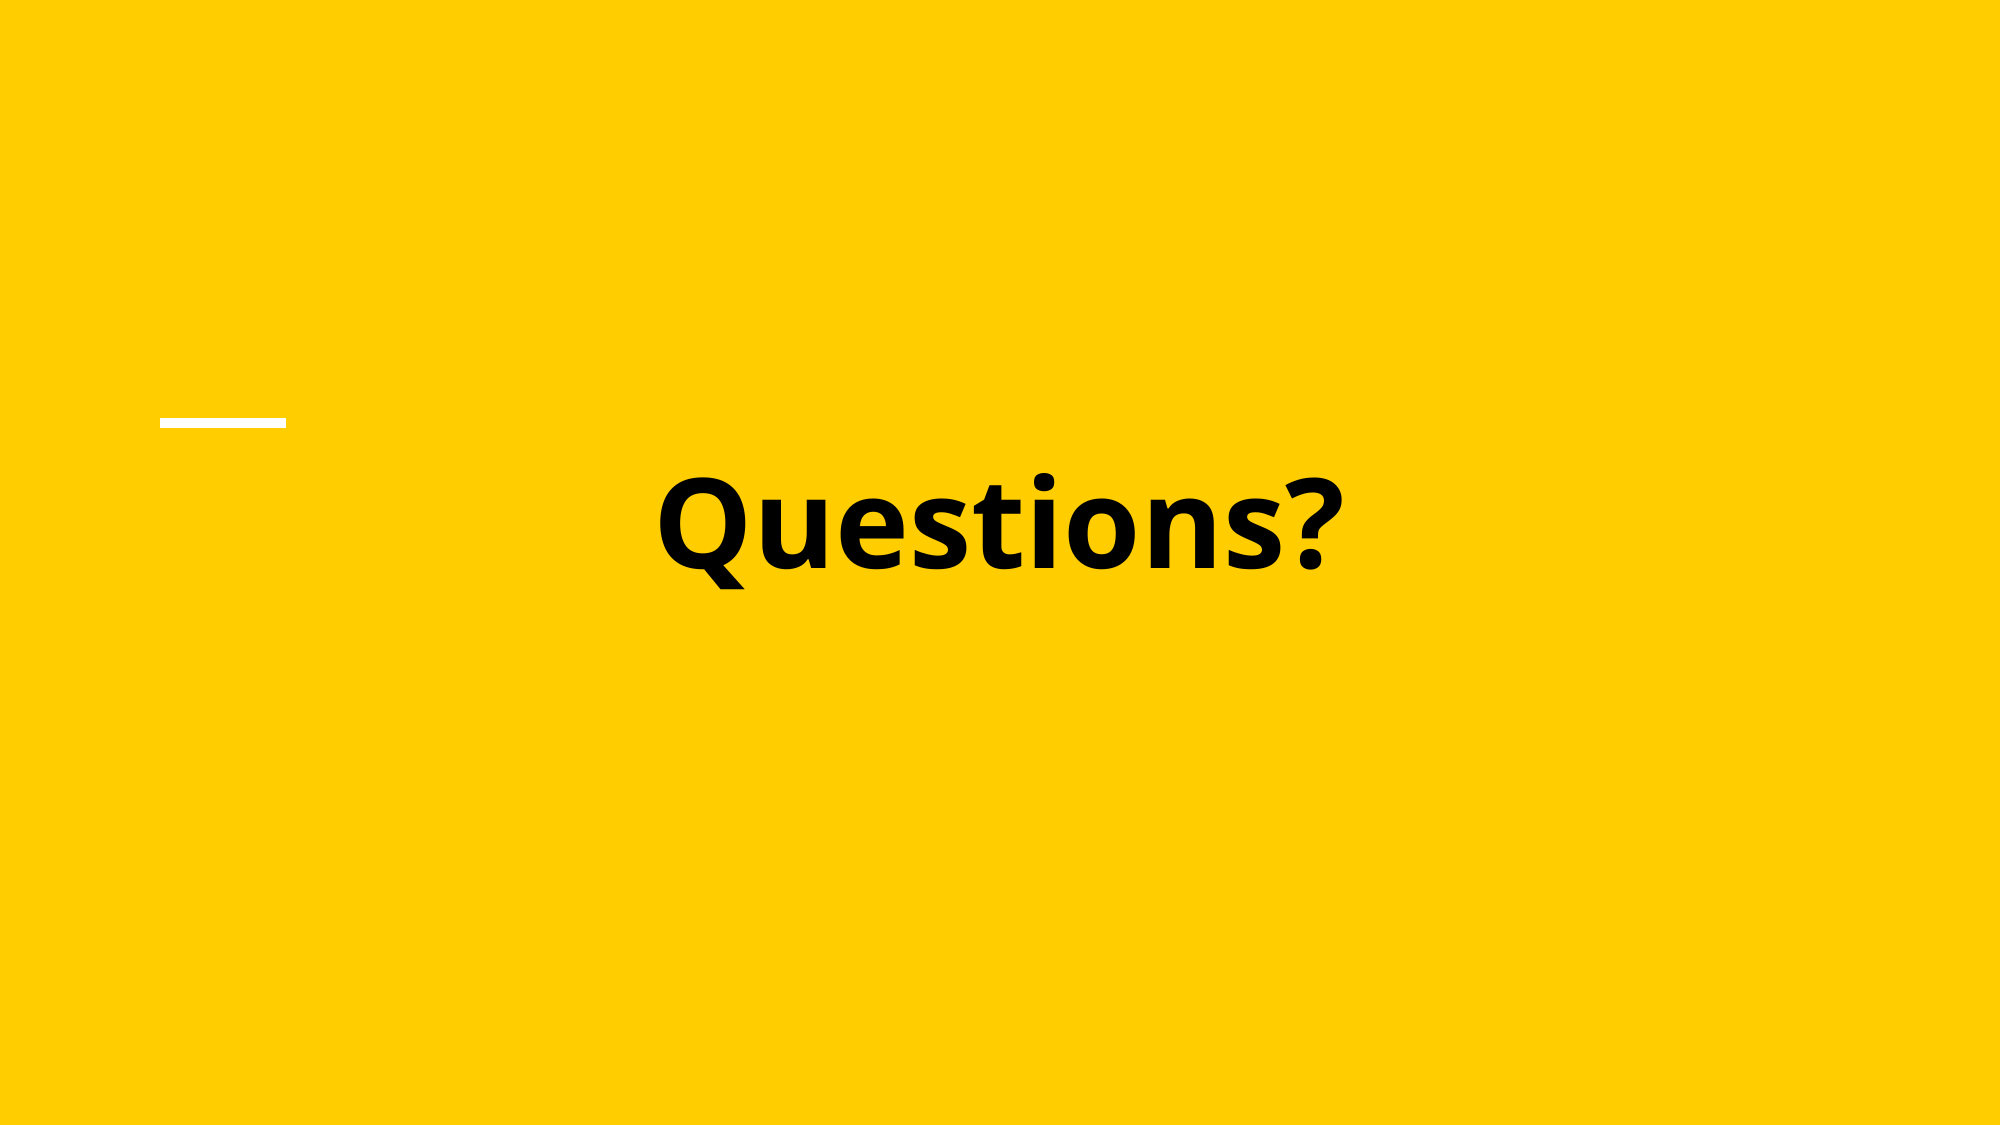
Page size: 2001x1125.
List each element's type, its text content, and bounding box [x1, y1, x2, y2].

title Questions? [156, 460, 1844, 623]
